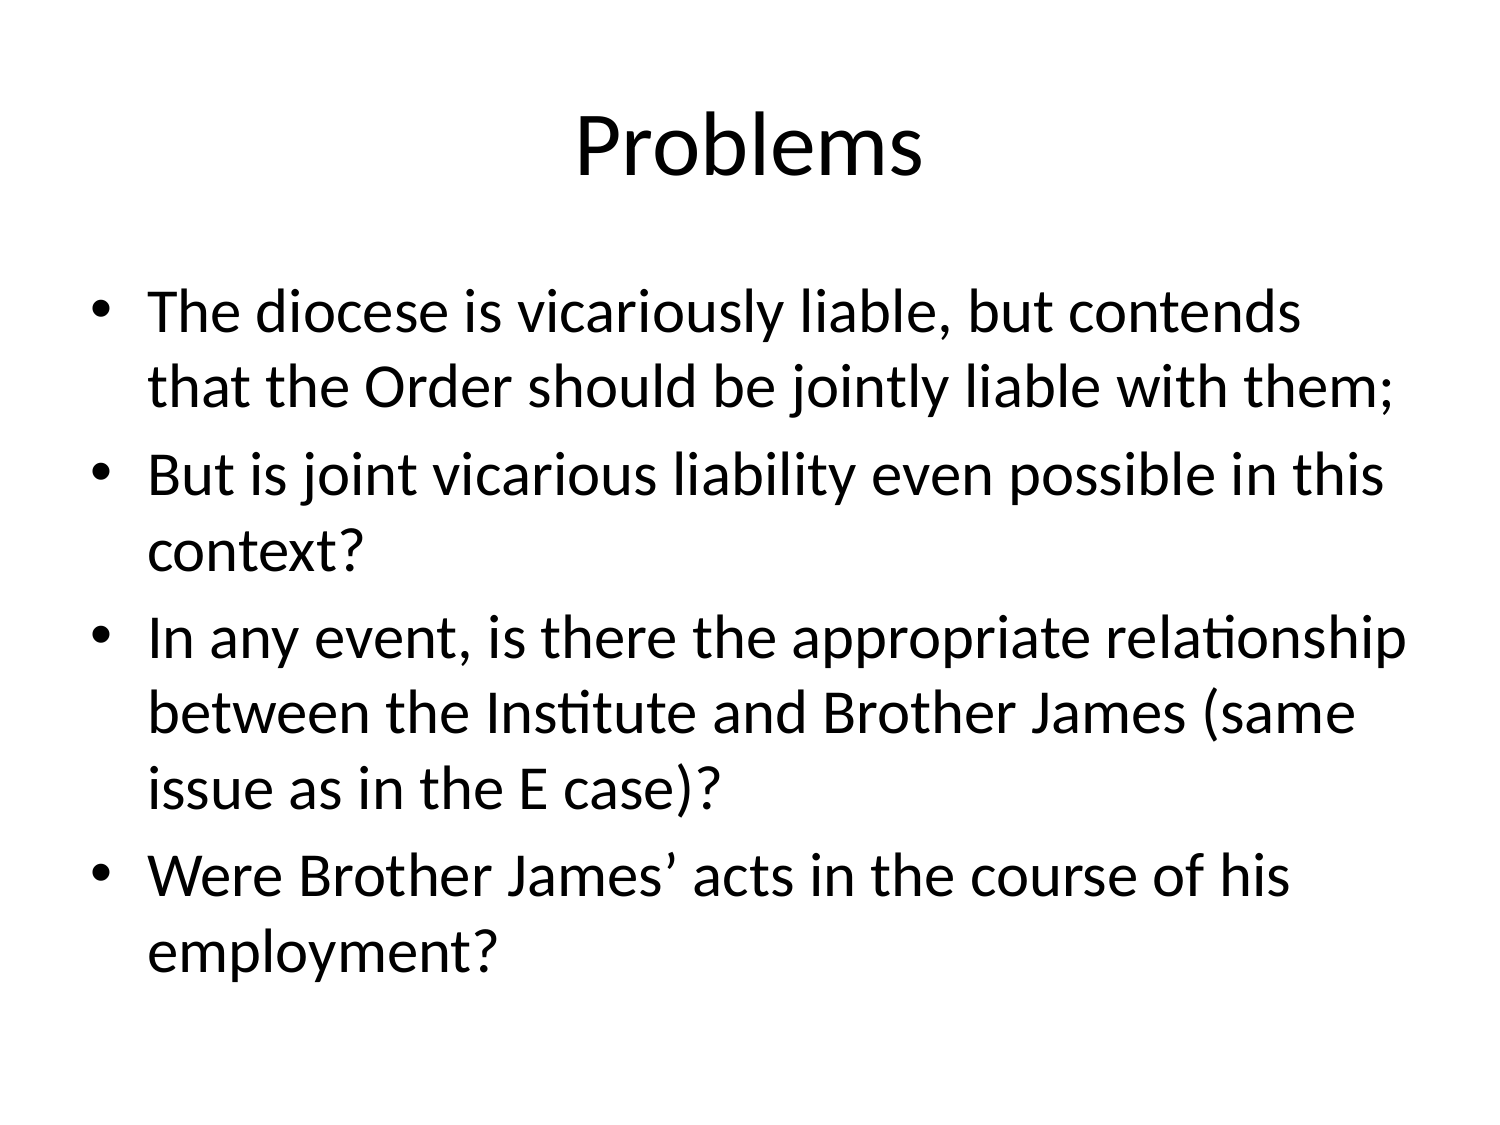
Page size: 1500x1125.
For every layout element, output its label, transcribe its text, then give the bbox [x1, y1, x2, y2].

title Problems [75, 45, 1425, 233]
list The diocese is vicariously liable, but contends that the Order should be jointly liable with them; But is joint vicarious liability even possible in this context? In any event, is there the appropriate relationship between the Institute and Brother James (same issue as in the E case)? Were Brother James’ acts in the course of his employment? [75, 262, 1425, 1005]
